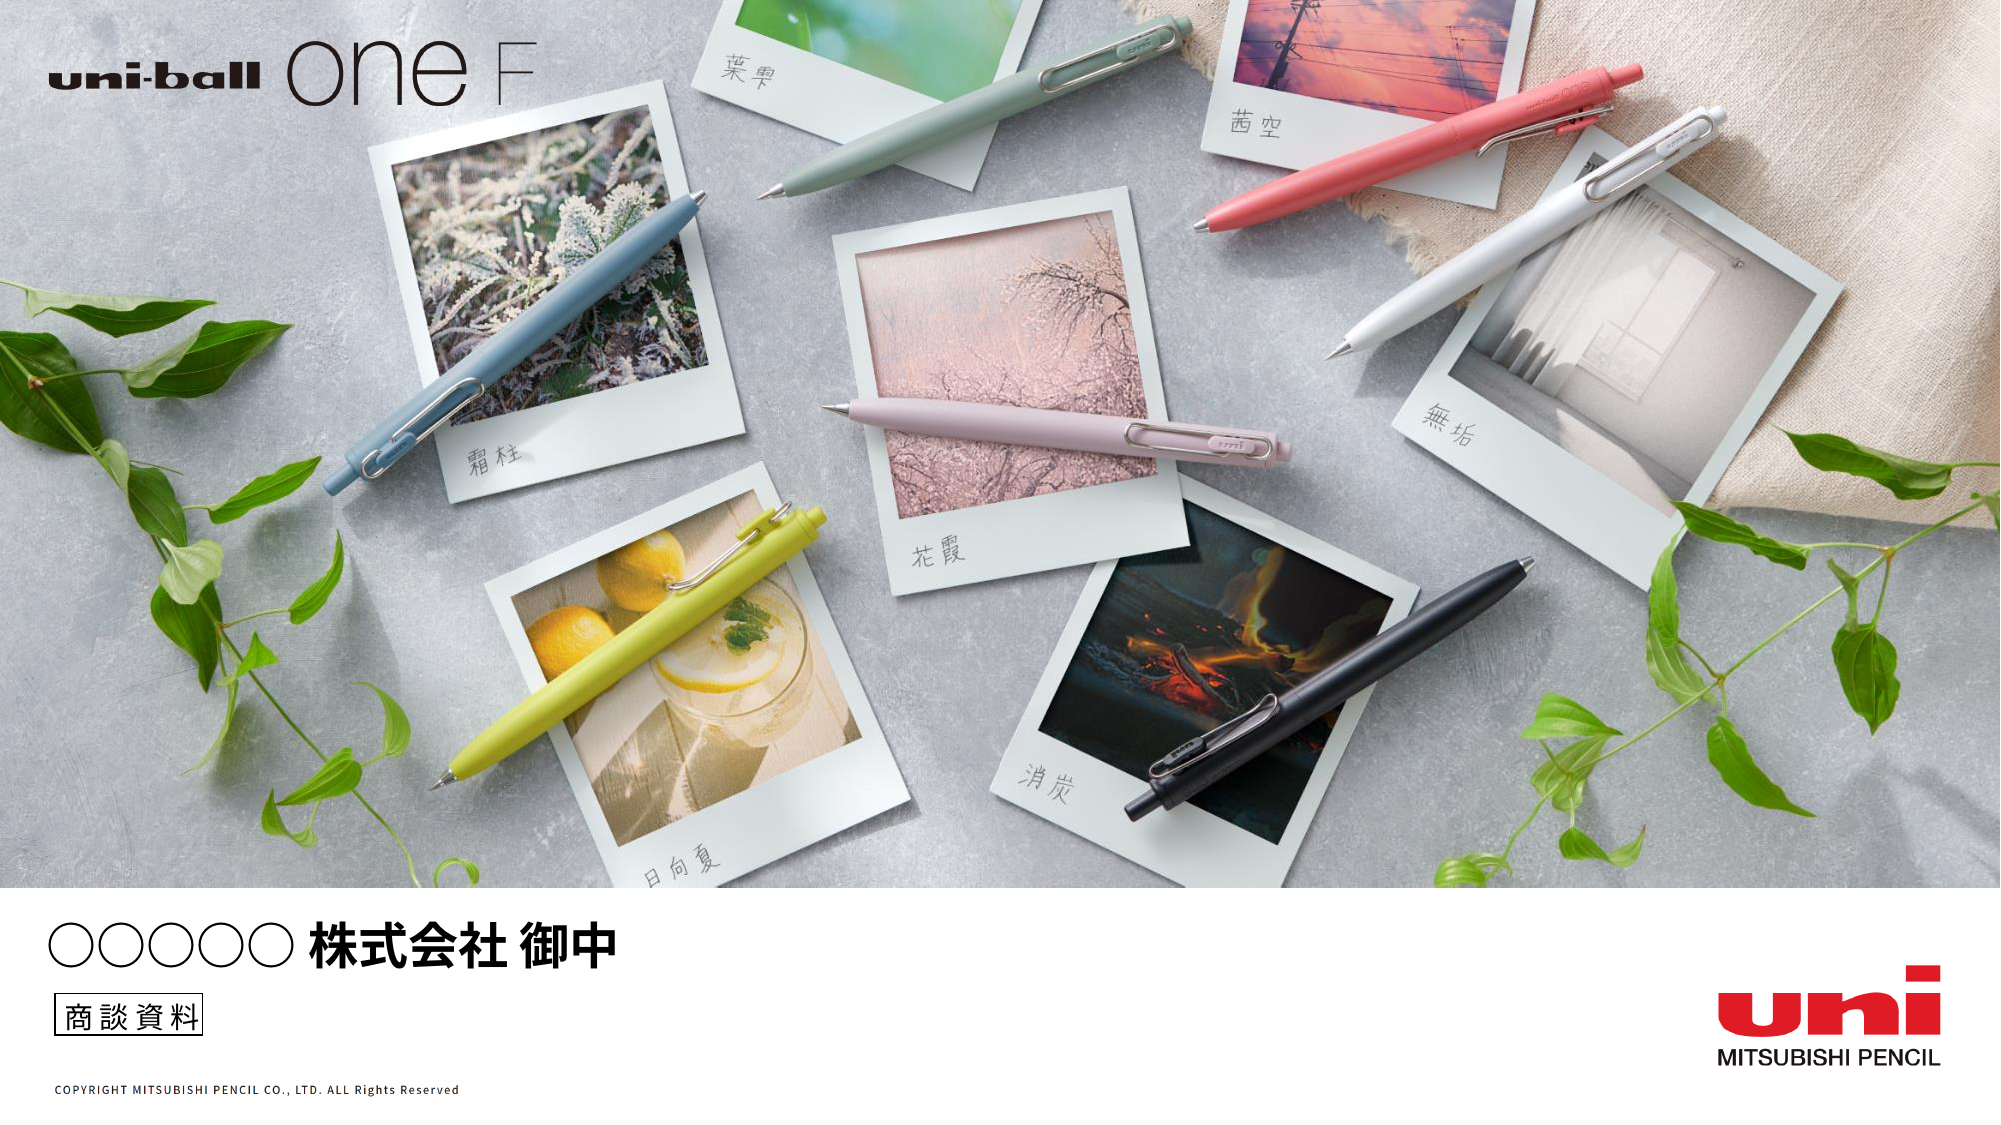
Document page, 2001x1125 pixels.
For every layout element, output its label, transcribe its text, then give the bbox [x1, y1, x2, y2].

text_box 商談資料 [49, 991, 215, 1042]
picture [0, 0, 2000, 888]
picture [46, 1080, 466, 1101]
picture [1706, 955, 1949, 1077]
text_box [54, 992, 203, 1036]
text_box ○○○○○株式会社 御中 [31, 907, 635, 982]
